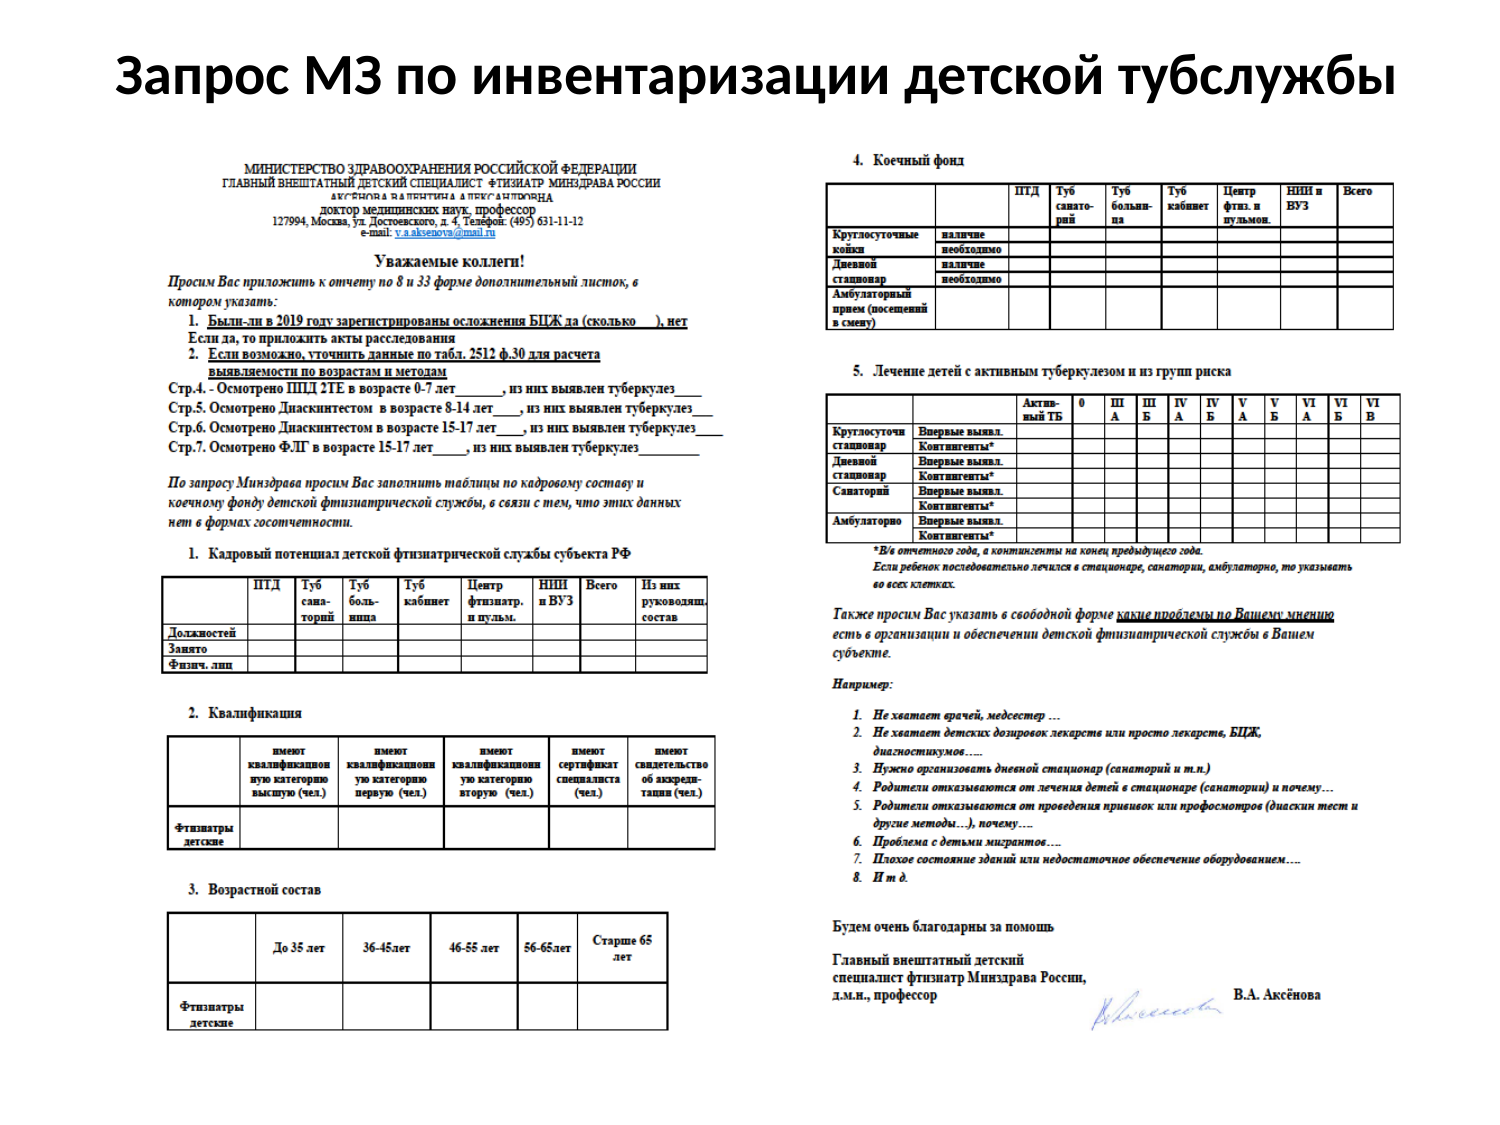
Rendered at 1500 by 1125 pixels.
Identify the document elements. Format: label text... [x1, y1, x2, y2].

title Запрос МЗ по инвентаризации детской тубслужбы [81, 23, 1433, 120]
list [120, 93, 779, 1125]
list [784, 81, 1457, 1125]
